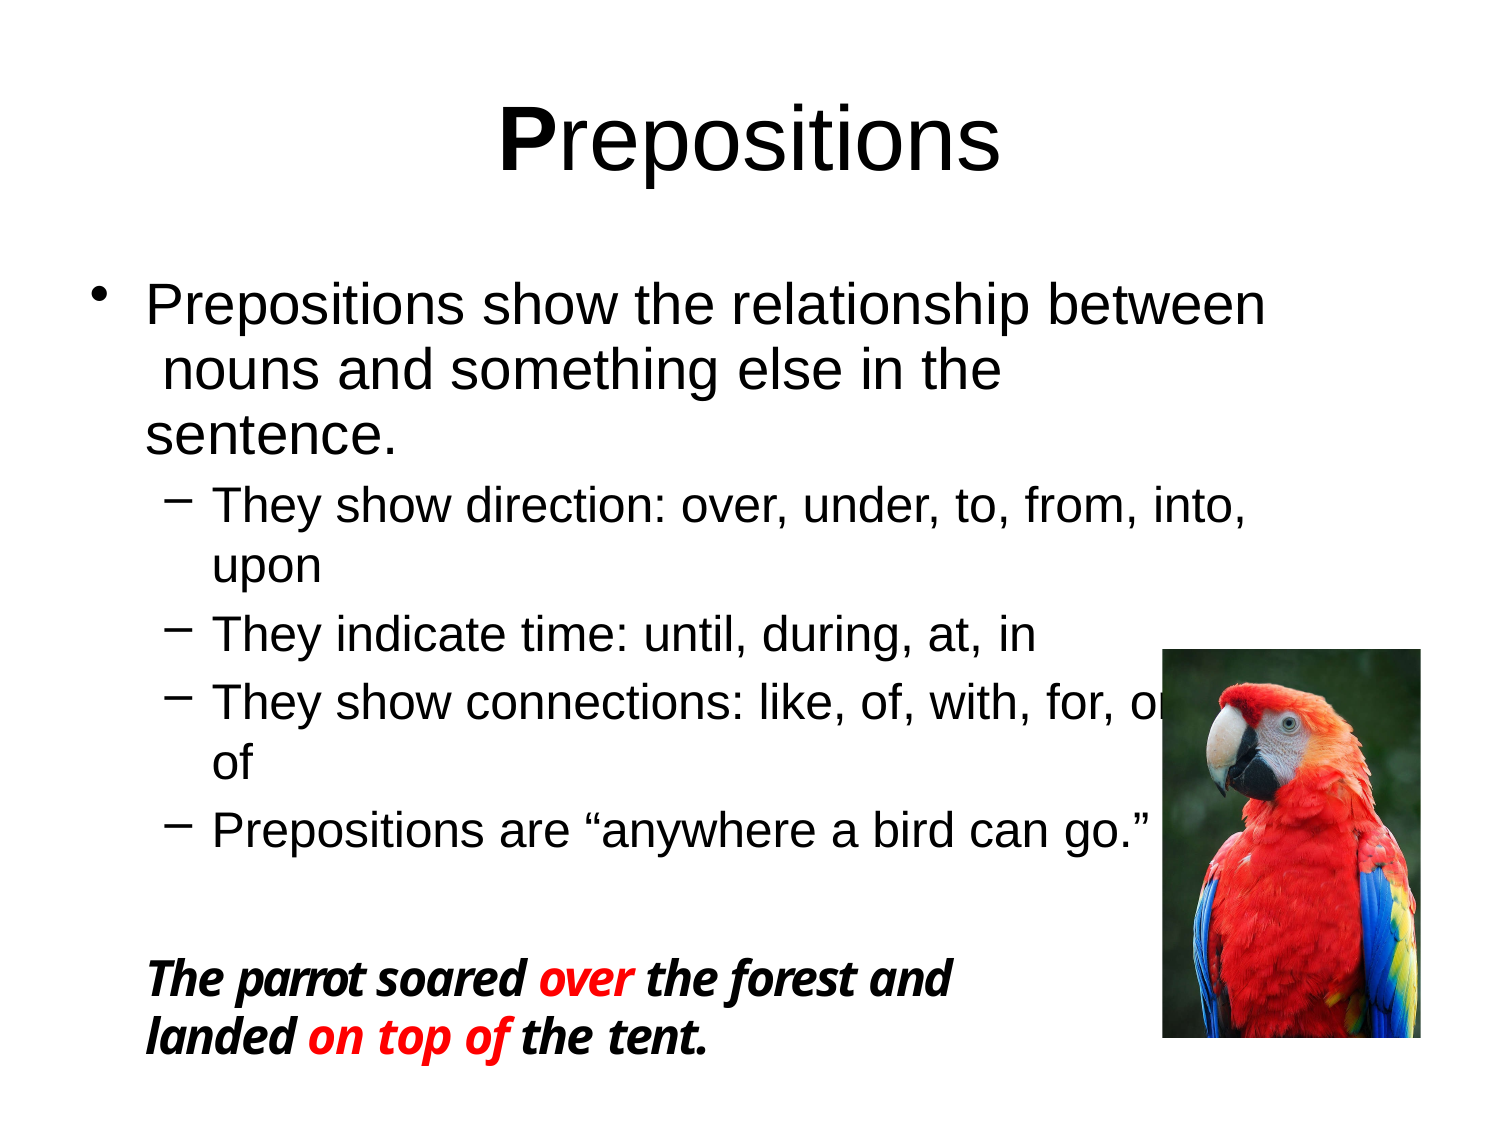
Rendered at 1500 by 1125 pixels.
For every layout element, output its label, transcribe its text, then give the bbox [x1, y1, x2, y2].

text_box Prepositions show the relationship between nouns and something else in the sentence. They show direction: over, under, to, from, into, upon They indicate time: until, during, at, in They show connections: like, of, with, for, on top of Prepositions are “anywhere a bird can go.” The parrot soared over the forest and landed on top of the tent. [87, 262, 1385, 1065]
title Prepositions [495, 76, 1005, 262]
text_box [1162, 649, 1421, 1038]
